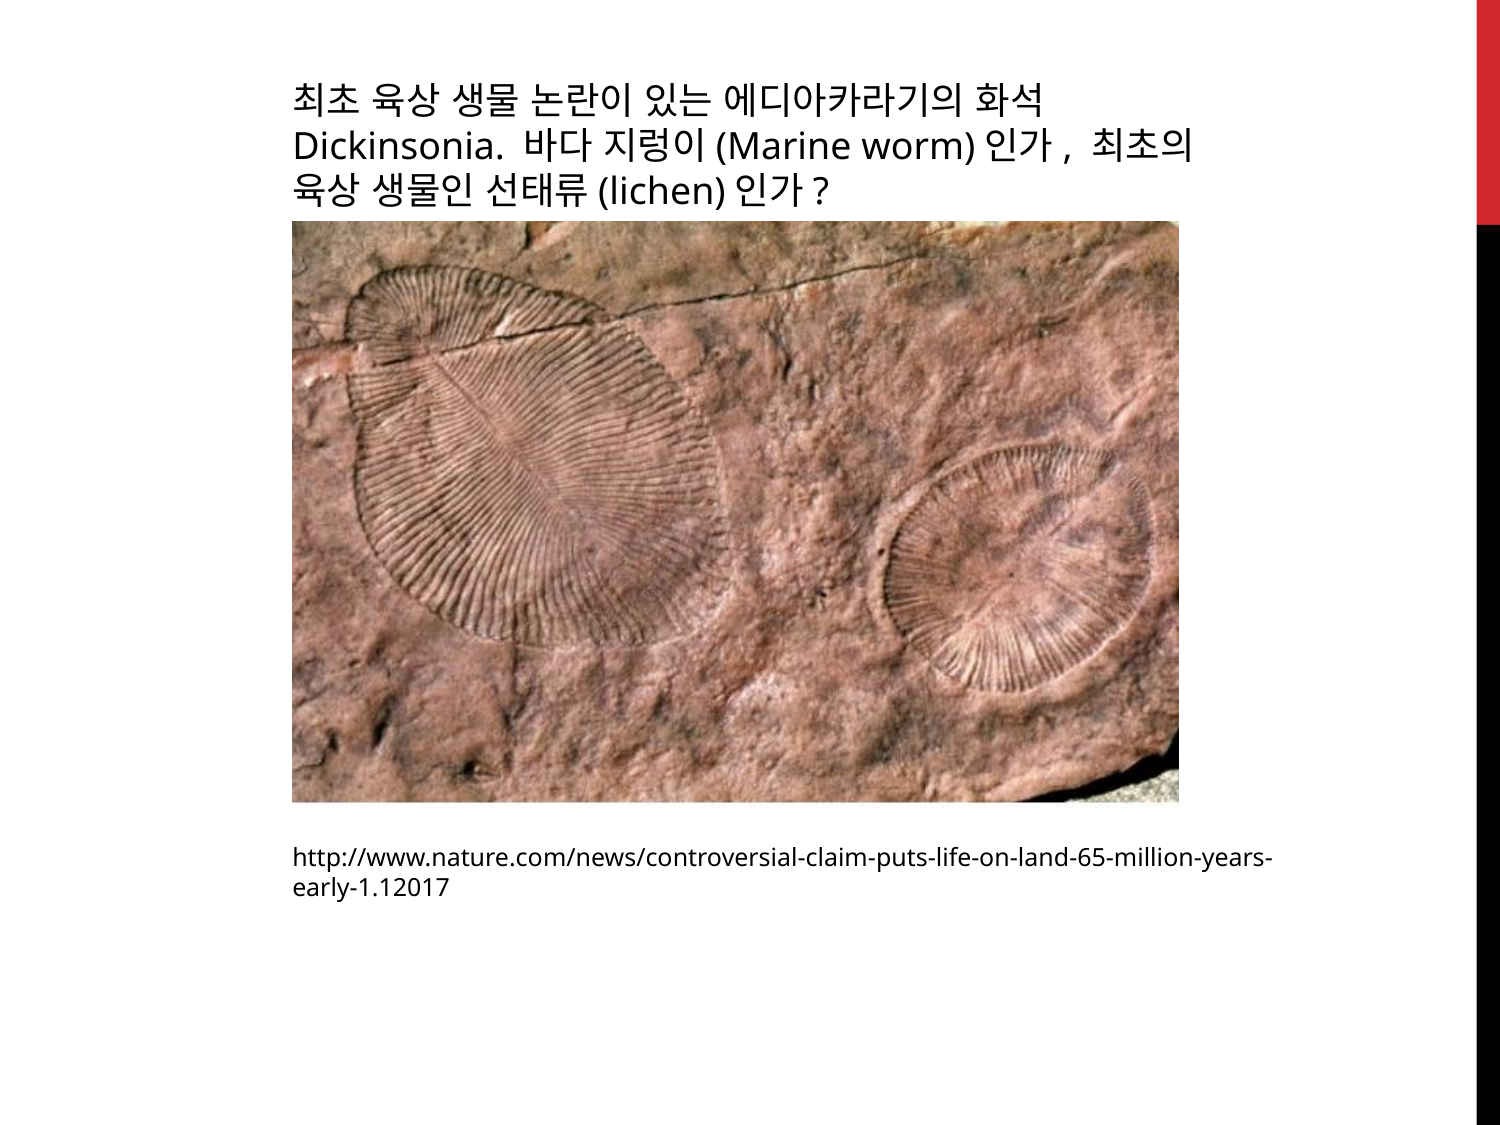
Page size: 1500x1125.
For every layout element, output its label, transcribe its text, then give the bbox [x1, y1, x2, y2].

picture [291, 220, 1179, 810]
text_box http://www.nature.com/news/controversial-claim-puts-life-on-land-65-million-years-early-1.12017 [277, 834, 1341, 909]
text_box 최초 육상 생물 논란이 있는 에디아카라기의 화석 Dickinsonia. 바다 지렁이(Marine worm)인가, 최초의 육상 생물인 선태류(lichen)인가? [277, 69, 1235, 220]
